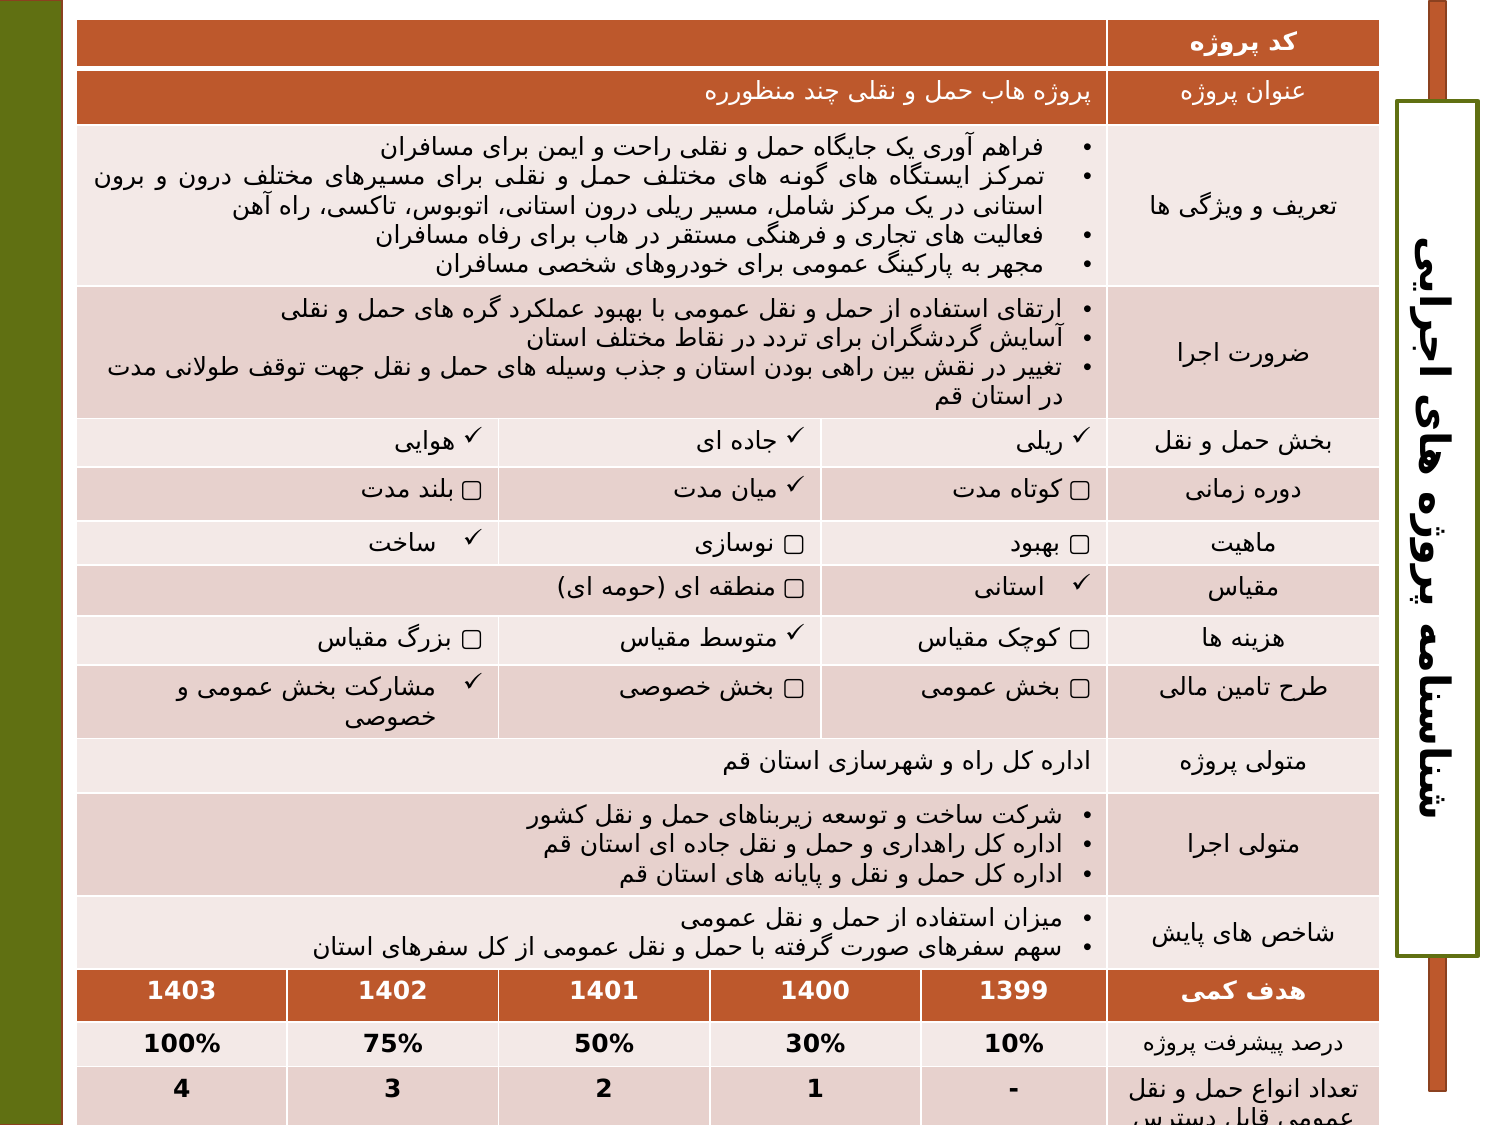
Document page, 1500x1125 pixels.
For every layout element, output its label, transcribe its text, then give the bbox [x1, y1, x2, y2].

text_box [1428, 0, 1447, 100]
text_box [1428, 957, 1447, 1092]
text_box [0, 0, 63, 1125]
text_box شناسنامه پروژه های اجرایی [1396, 100, 1479, 957]
